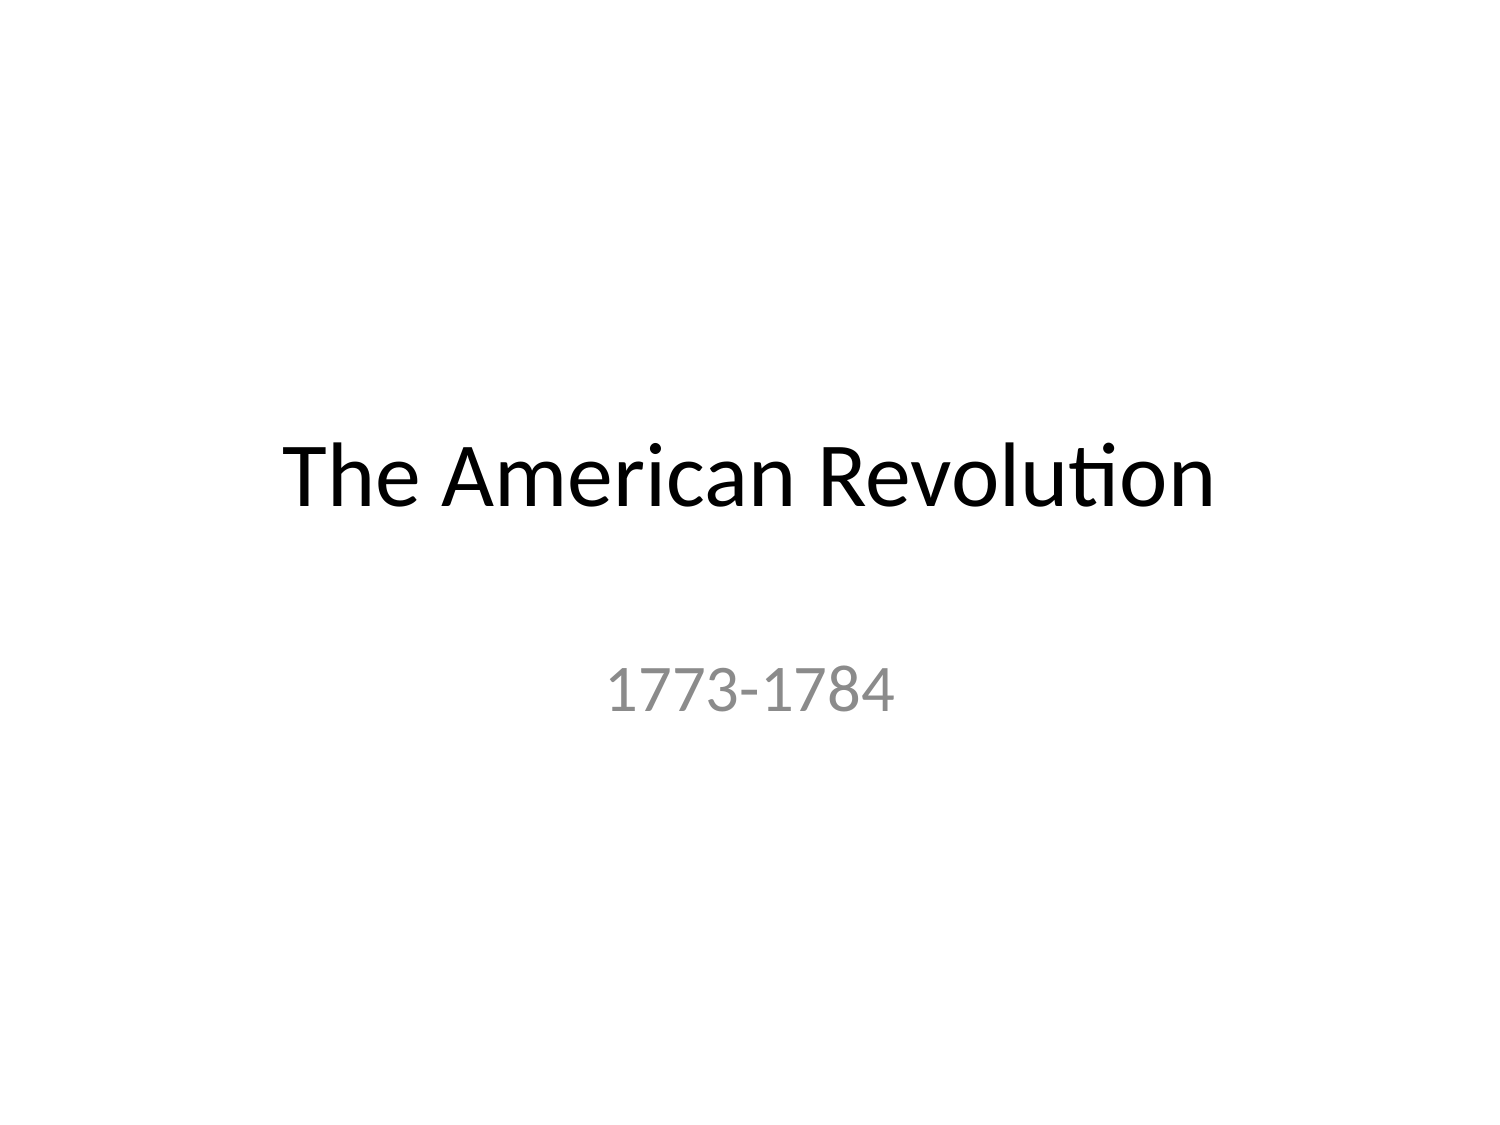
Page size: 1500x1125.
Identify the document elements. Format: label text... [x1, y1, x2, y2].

subtitle 1773-1784 [225, 637, 1275, 925]
title The American Revolution [112, 349, 1388, 591]
